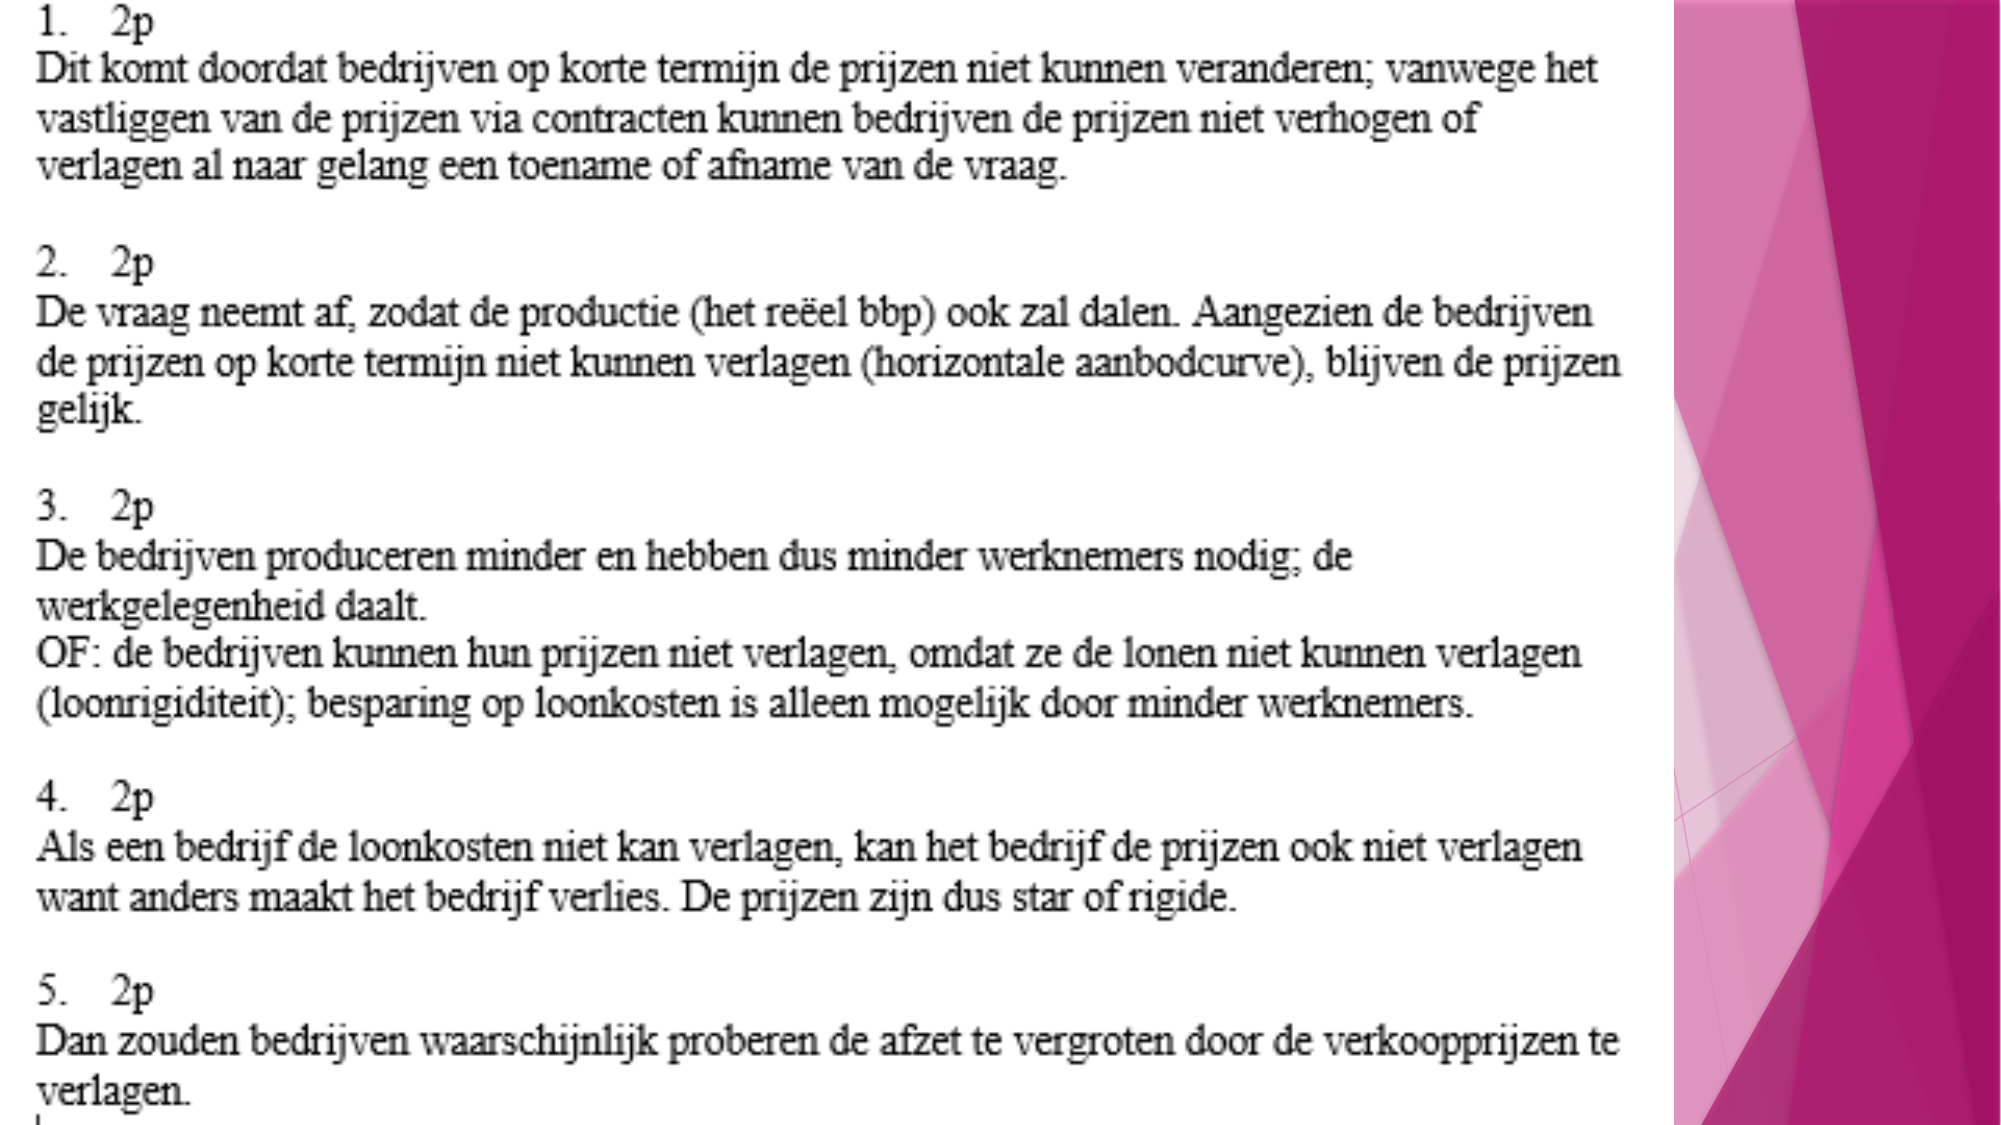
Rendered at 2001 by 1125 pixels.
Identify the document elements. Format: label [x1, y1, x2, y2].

picture [0, 0, 1675, 1125]
